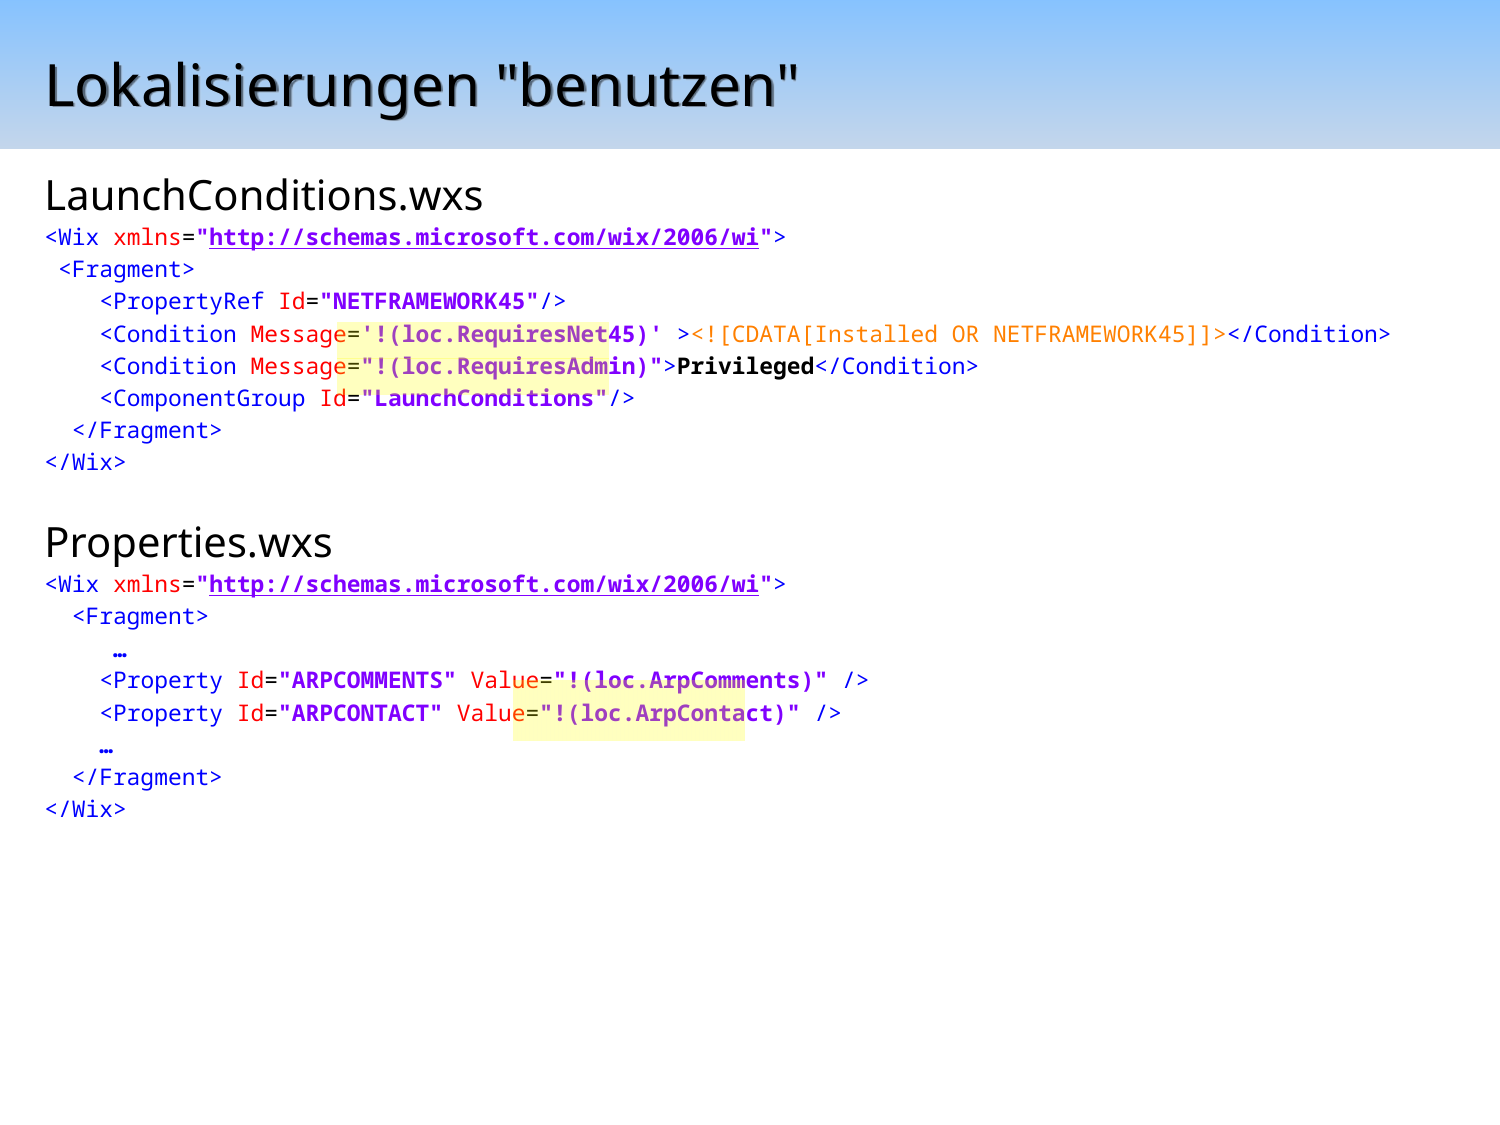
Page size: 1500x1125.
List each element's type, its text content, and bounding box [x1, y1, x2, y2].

title Lokalisierungen "benutzen" [29, 29, 1471, 138]
picture [336, 322, 610, 396]
list LaunchConditions.wxs <Wix xmlns="http://schemas.microsoft.com/wix/2006/wi"> <Fragment> <PropertyRef Id="NETFRAMEWORK45"/> <Condition Message='!(loc.RequiresNet45)' ><![CDATA[Installed OR NETFRAMEWORK45]]></Condition> <Condition Message="!(loc.RequiresAdmin)">Privileged</Condition> <ComponentGroup Id="LaunchConditions"/> </Fragment> </Wix> Properties.wxs <Wix xmlns="http://schemas.microsoft.com/wix/2006/wi"> <Fragment> … <Property Id="ARPCOMMENTS" Value="!(loc.ArpComments)" /> <Property Id="ARPCONTACT" Value="!(loc.ArpContact)" /> … </Fragment> </Wix> [29, 160, 1471, 1125]
picture [513, 680, 745, 741]
